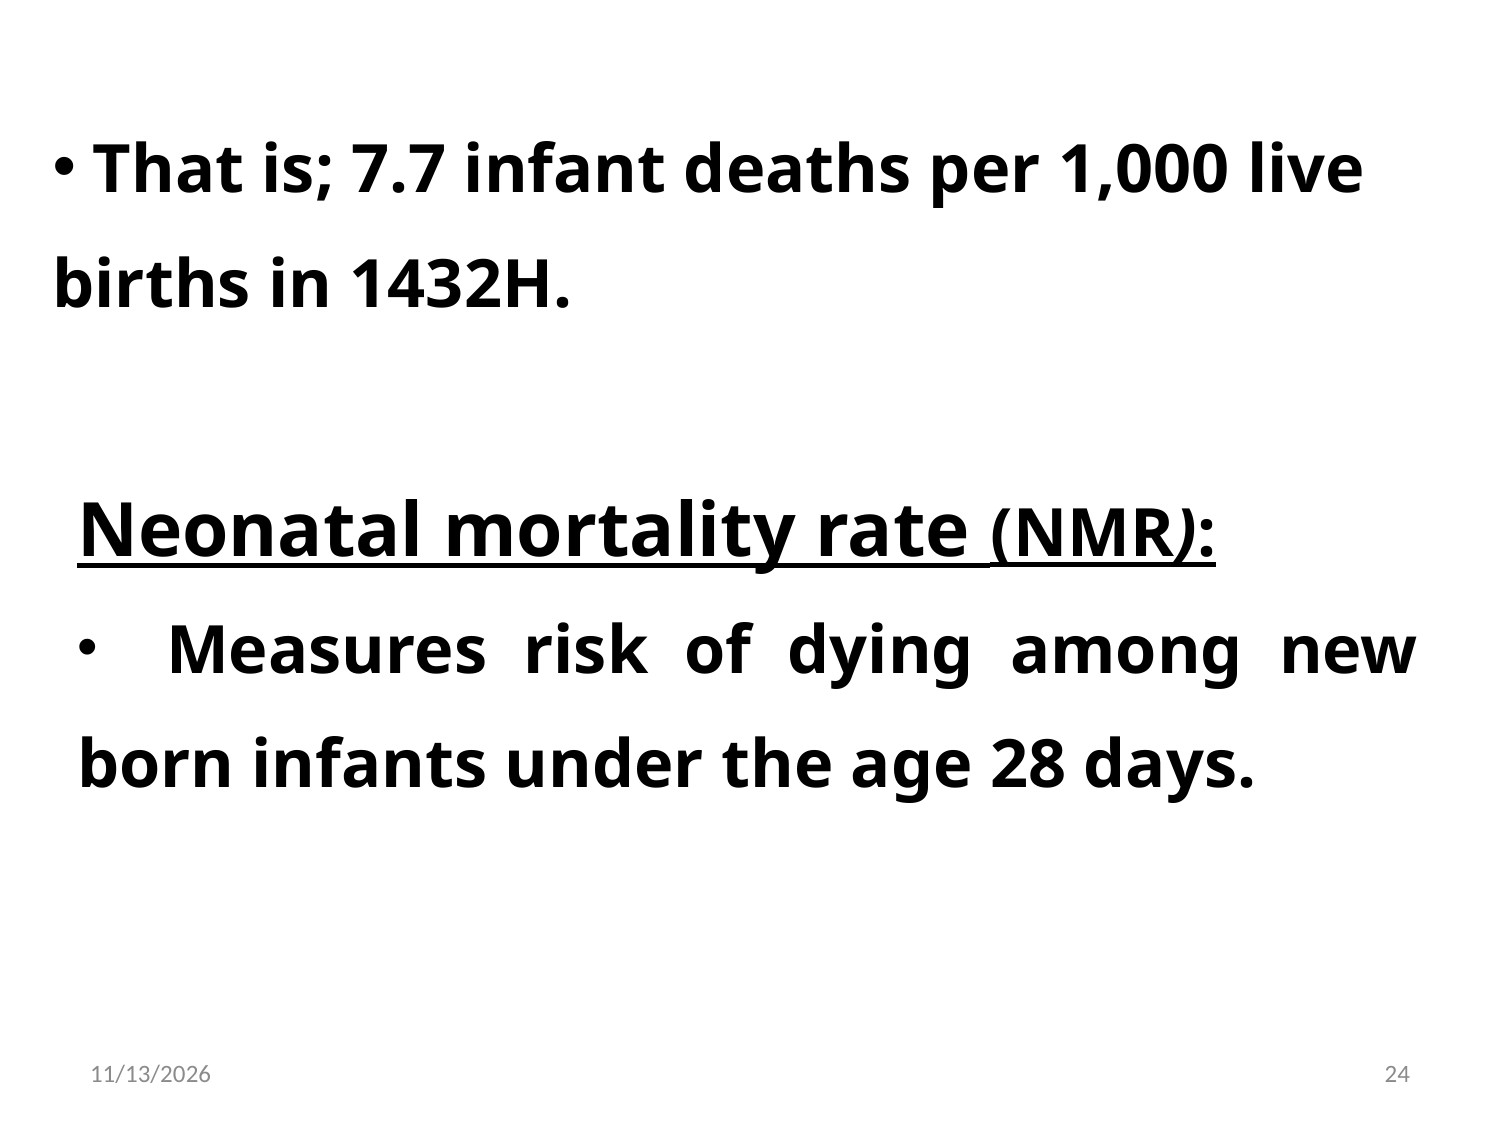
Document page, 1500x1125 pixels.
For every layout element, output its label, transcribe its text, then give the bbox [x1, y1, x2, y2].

text_box That is; 7.7 infant deaths per 1,000 live births in 1432H. [37, 83, 1463, 443]
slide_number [75, 1042, 425, 1103]
slide_number 24 [1074, 1042, 1425, 1103]
text_box Neonatal mortality rate (NMR): Measures risk of dying among new born infants under the age 28 days. [62, 449, 1434, 809]
